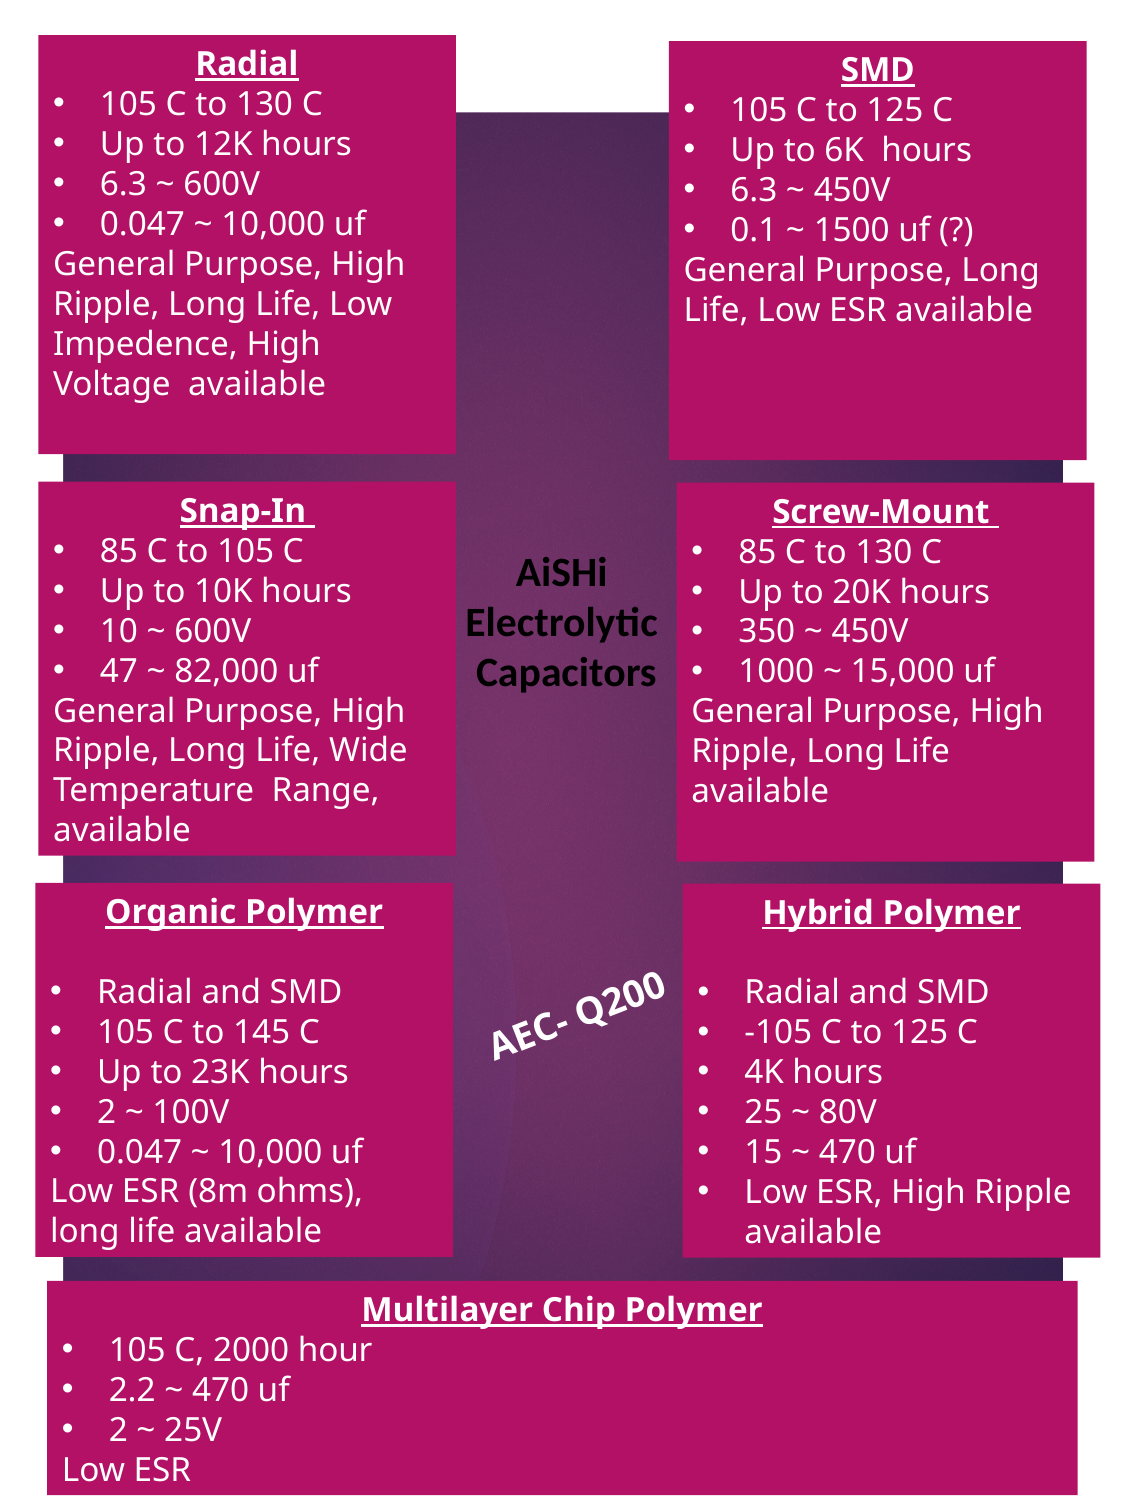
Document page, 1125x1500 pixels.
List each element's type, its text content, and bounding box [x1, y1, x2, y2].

text_box Multilayer Chip Polymer 105 C, 2000 hour 2.2 ~ 470 uf 2 ~ 25V Low ESR [47, 1280, 1078, 1496]
title AiSHi Electrolytic Capacitors [456, 516, 676, 702]
text_box SMD 105 C to 125 C Up to 6K hours 6.3 ~ 450V 0.1 ~ 1500 uf (?) General Purpose, Long Life, Low ESR available [668, 41, 1087, 461]
text_box Screw-Mount 85 C to 130 C Up to 20K hours 350 ~ 450V 1000 ~ 15,000 uf General Purpose, High Ripple, Long Life available [676, 482, 1095, 862]
text_box Radial 105 C to 130 C Up to 12K hours 6.3 ~ 600V 0.047 ~ 10,000 uf General Purpose, High Ripple, Long Life, Low Impedence, High Voltage available [38, 35, 456, 455]
text_box Organic Polymer Radial and SMD 105 C to 145 C Up to 23K hours 2 ~ 100V 0.047 ~ 10,000 uf Low ESR (8m ohms), long life available [35, 882, 454, 1257]
text_box Hybrid Polymer Radial and SMD -105 C to 125 C 4K hours 25 ~ 80V 15 ~ 470 uf Low ESR, High Ripple available [682, 883, 1101, 1258]
text_box AEC- Q200 [464, 946, 688, 1081]
text_box Snap-In 85 C to 105 C Up to 10K hours 10 ~ 600V 47 ~ 82,000 uf General Purpose, High Ripple, Long Life, Wide Temperature Range, available [38, 481, 456, 856]
